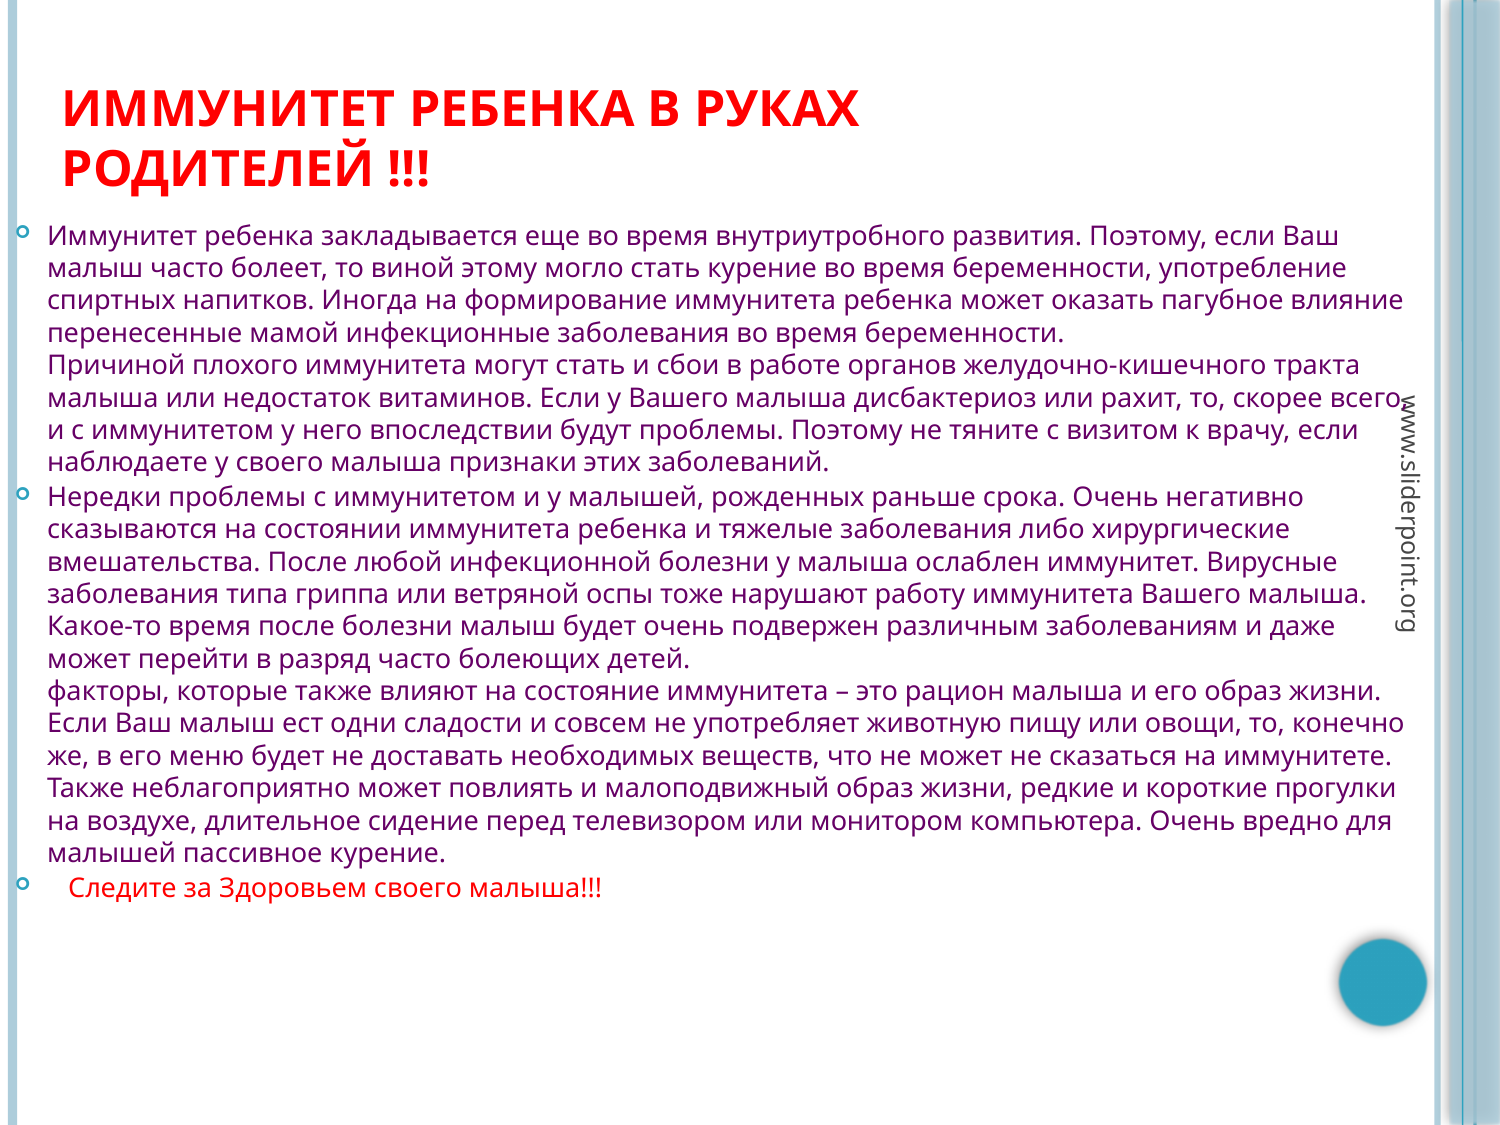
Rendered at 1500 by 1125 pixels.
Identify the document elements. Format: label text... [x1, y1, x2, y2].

list Иммунитет ребенка закладывается еще во время внутриутробного развития. Поэтому, если Ваш малыш часто болеет, то виной этому могло стать курение во время беременности, употребление спиртных напитков. Иногда на формирование иммунитета ребенка может оказать пагубное влияние перенесенные мамой инфекционные заболевания во время беременности. Причиной плохого иммунитета могут стать и сбои в работе органов желудочно-кишечного тракта малыша или недостаток витаминов. Если у Вашего малыша дисбактериоз или рахит, то, скорее всего, и с иммунитетом у него впоследствии будут проблемы. Поэтому не тяните с визитом к врачу, если наблюдаете у своего малыша признаки этих заболеваний. Нередки проблемы с иммунитетом и у малышей, рожденных раньше срока. Очень негативно сказываются на состоянии иммунитета ребенка и тяжелые заболевания либо хирургические вмешательства. После любой инфекционной болезни у малыша ослаблен иммунитет. Вирусные заболевания типа гриппа или ветряной оспы тоже нарушают работу иммунитета Вашего малыша. Какое-то время после болезни малыш будет очень подвержен различным заболеваниям и даже может перейти в разряд часто болеющих детей. факторы, которые также влияют на состояние иммунитета – это рацион малыша и его образ жизни. Если Ваш малыш ест одни сладости и совсем не употребляет животную пищу или овощи, то, конечно же, в его меню будет не доставать необходимых веществ, что не может не сказаться на иммунитете. Также неблагоприятно может повлиять и малоподвижный образ жизни, редкие и короткие прогулки на воздухе, длительное сидение перед телевизором или монитором компьютера. Очень вредно для малышей пассивное курение. Следите за Здоровьем своего малыша!!! [0, 210, 1430, 1125]
footer www.sliderpoint.org [1379, 380, 1440, 906]
title Иммунитет ребенка в руках родителей !!! [46, 0, 1250, 210]
